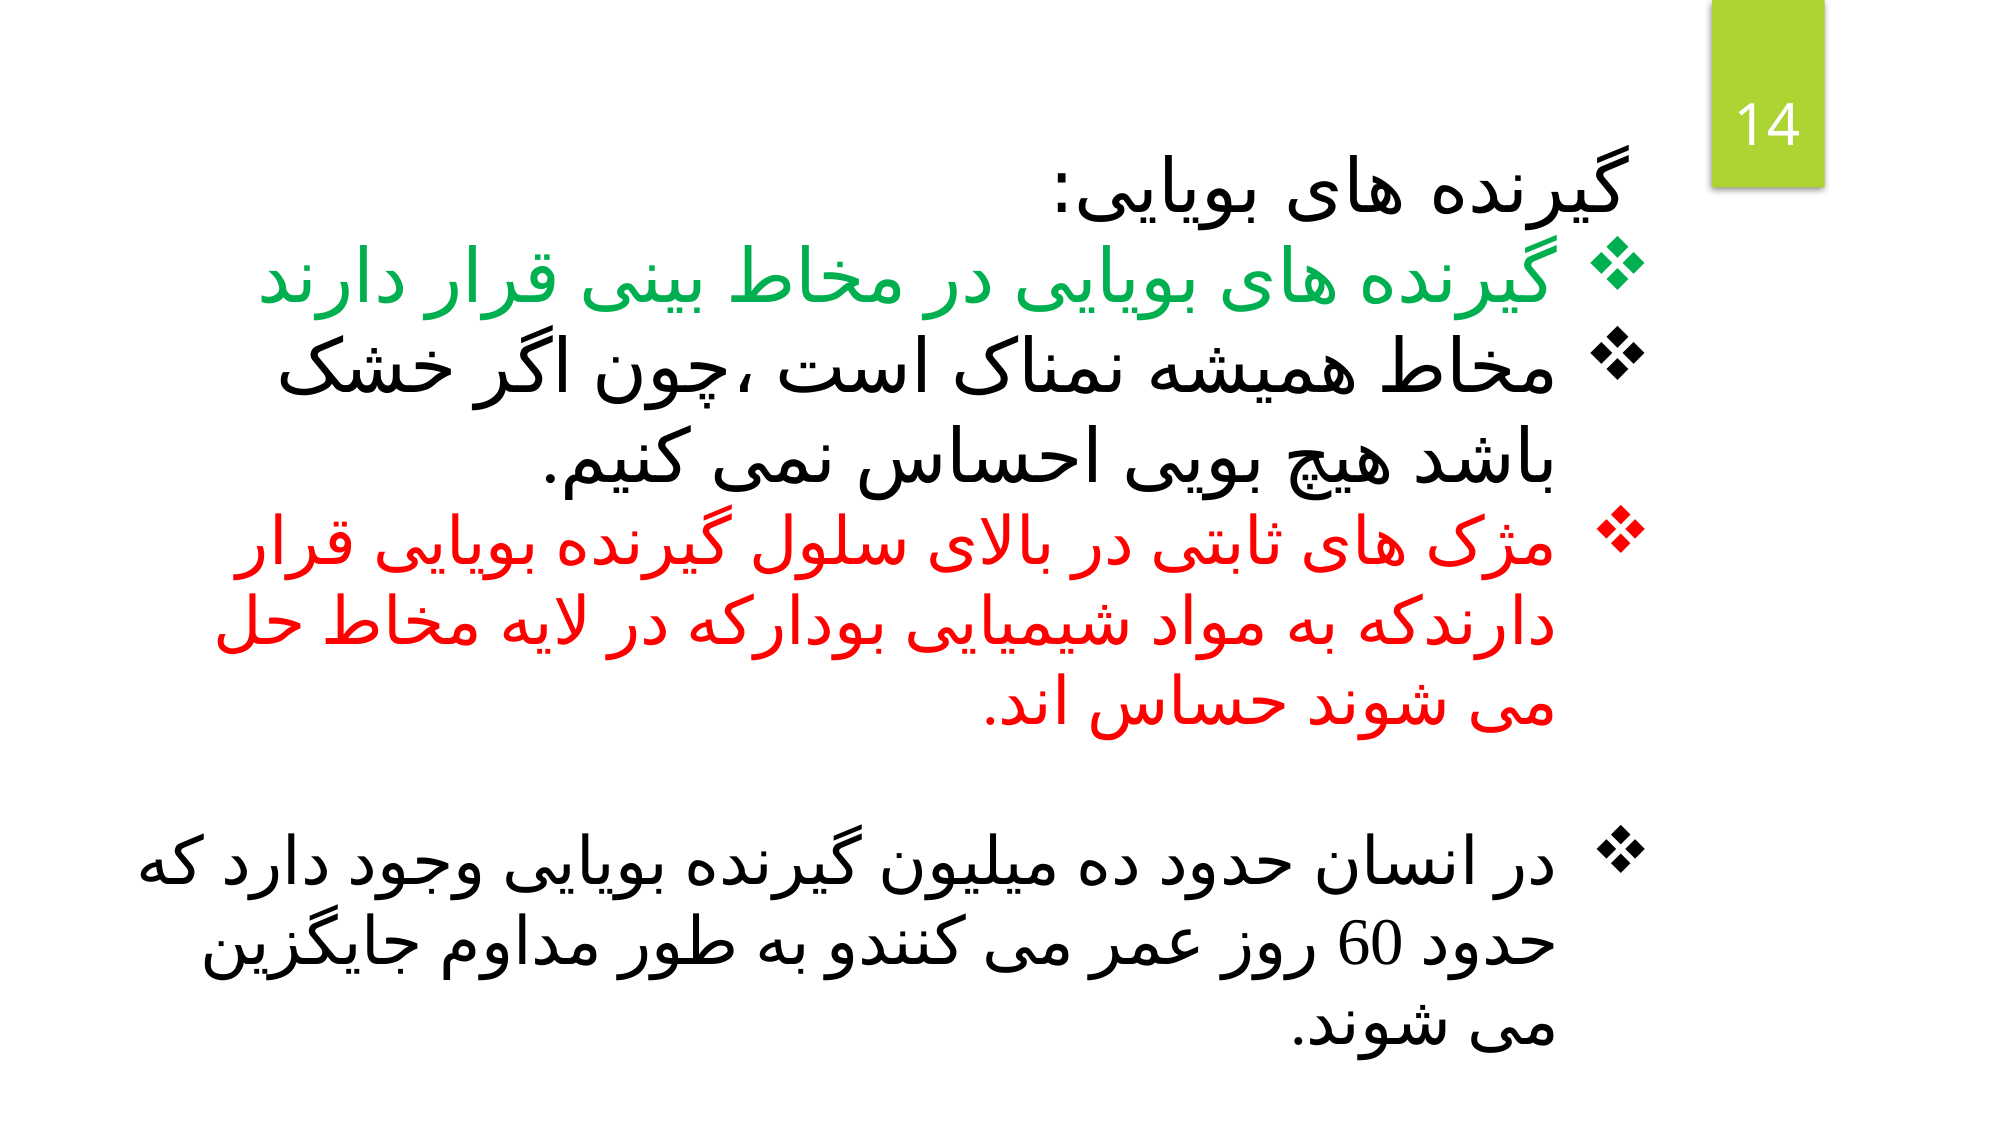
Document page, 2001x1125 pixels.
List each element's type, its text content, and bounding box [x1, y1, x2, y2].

text_box گیرنده های بویایی: گیرنده های بویایی در مخاط بینی قرار دارند مخاط همیشه نمناک است ،چون اگر خشک باشد هیچ بویی احساس نمی کنیم. مژک های ثابتی در بالای سلول گیرنده بویایی قرار دارندکه به مواد شیمیایی بودارکه در لایه مخاط حل می شوند حساس اند. در انسان حدود ده میلیون گیرنده بویایی وجود دارد که حدود 60 روز عمر می کنندو به طور مداوم جایگزین می شوند. نقش مهم بویایی علاوه بر درک بوها افزایش دقت چشیدن است. [105, 130, 1668, 1125]
slide_number 14 [1698, 48, 1836, 175]
